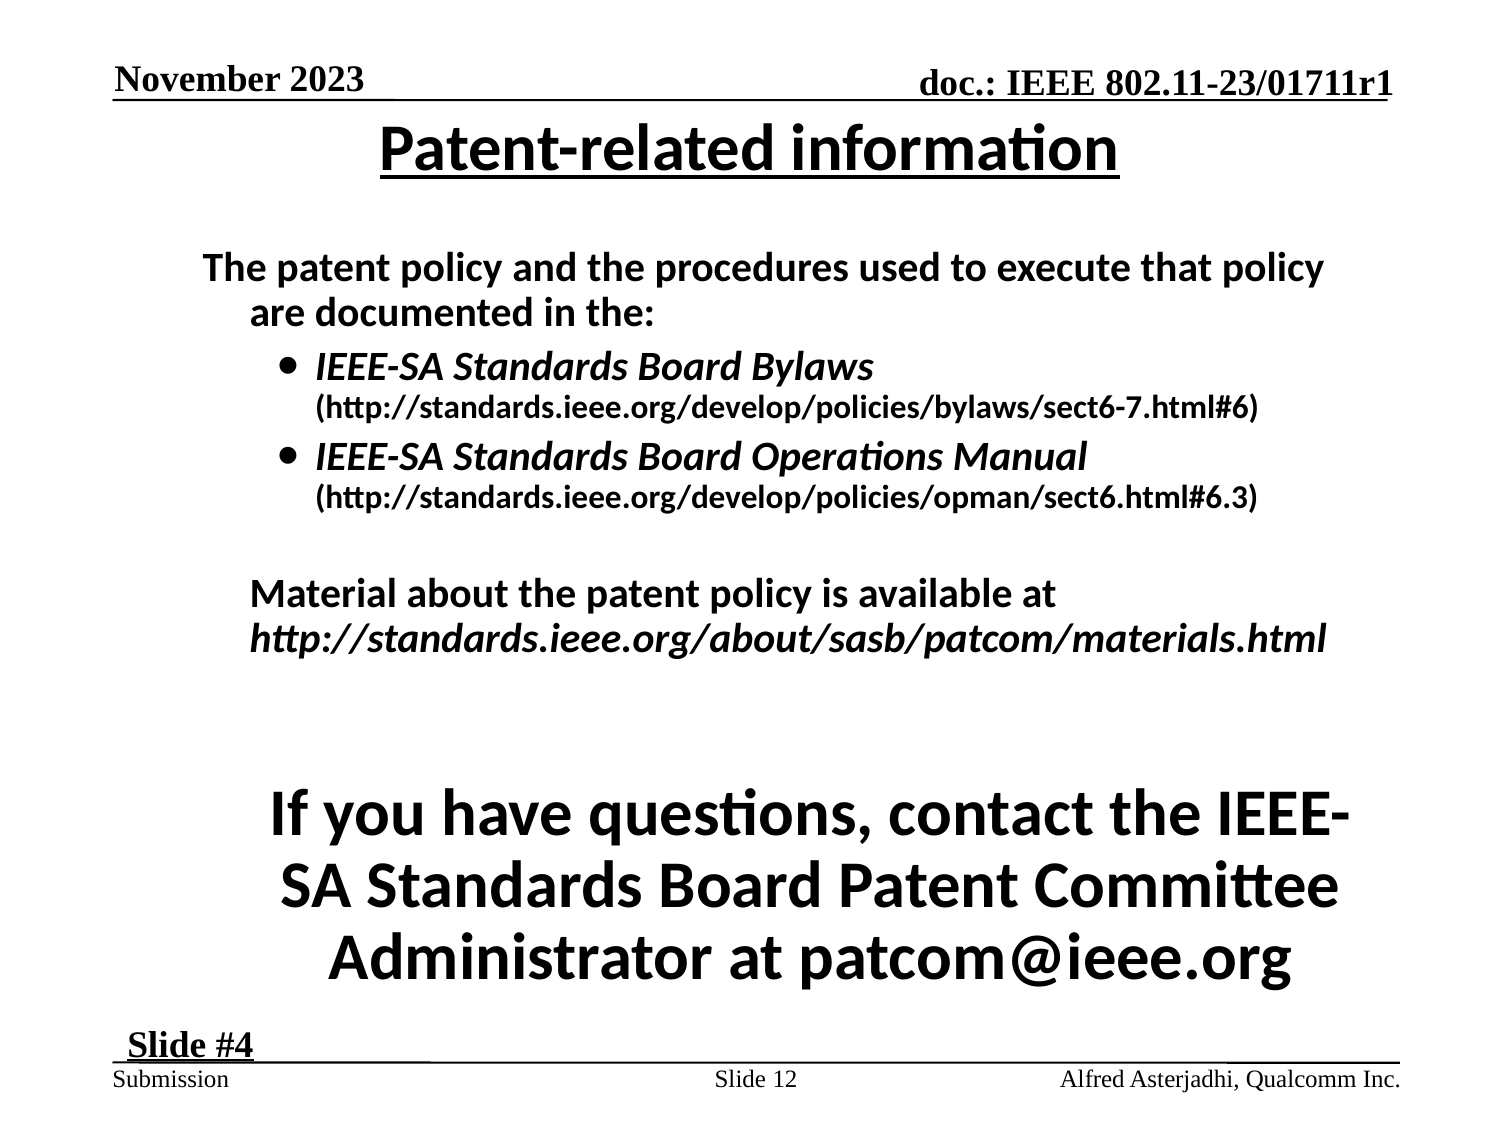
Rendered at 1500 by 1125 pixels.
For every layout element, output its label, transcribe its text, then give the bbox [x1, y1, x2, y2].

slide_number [114, 54, 493, 100]
slide_number Slide 12 [712, 1061, 800, 1123]
text_box Slide #4 [112, 1012, 269, 1073]
title Patent-related information [112, 112, 1388, 176]
list The patent policy and the procedures used to execute that policy are documented in the: IEEE-SA Standards Board Bylaws (http://standards.ieee.org/develop/policies/bylaws/sect6-7.html#6) IEEE-SA Standards Board Operations Manual (http://standards.ieee.org/develop/policies/opman/sect6.html#6.3) Material about the patent policy is available at http://standards.ieee.org/about/sasb/patcom/materials.html If you have questions, contact the IEEE-SA Standards Board Patent Committee Administrator at patcom@ieee.org [112, 237, 1388, 913]
footer Alfred Asterjadhi, Qualcomm Inc. [878, 1061, 1402, 1093]
